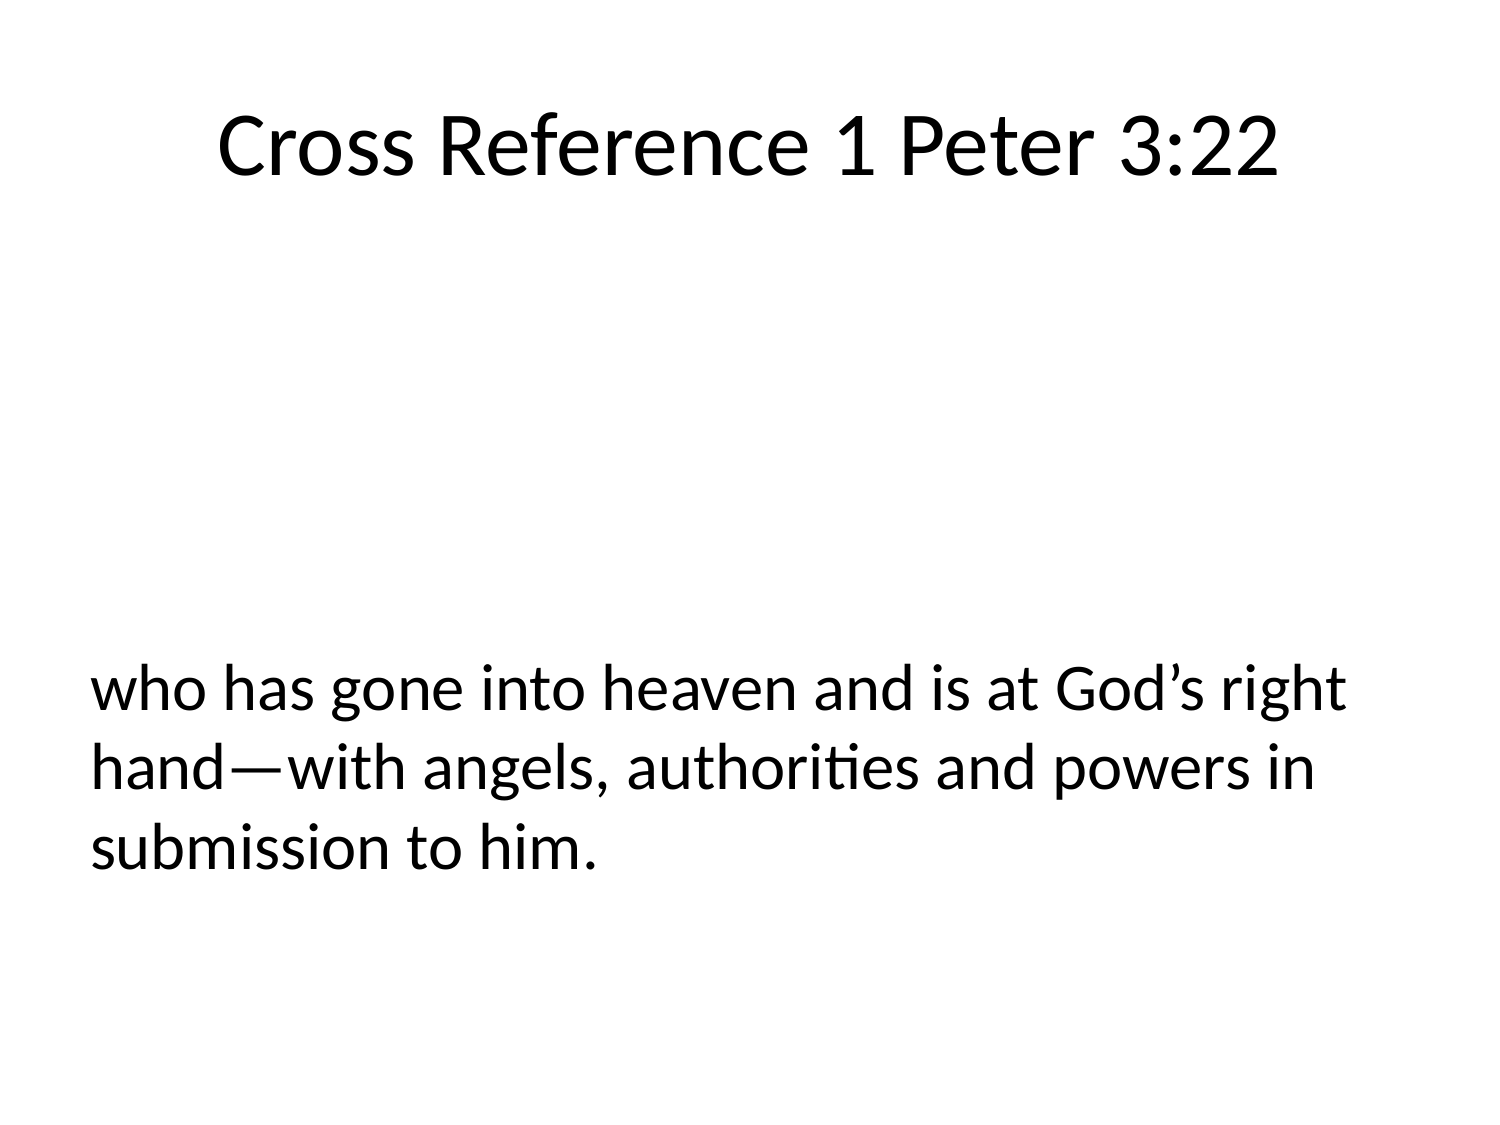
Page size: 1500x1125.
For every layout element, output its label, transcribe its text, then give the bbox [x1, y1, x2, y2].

title Cross Reference 1 Peter 3:22 [75, 45, 1425, 233]
list who has gone into heaven and is at God’s right hand—with angels, authorities and powers in submission to him. [75, 262, 1425, 1005]
